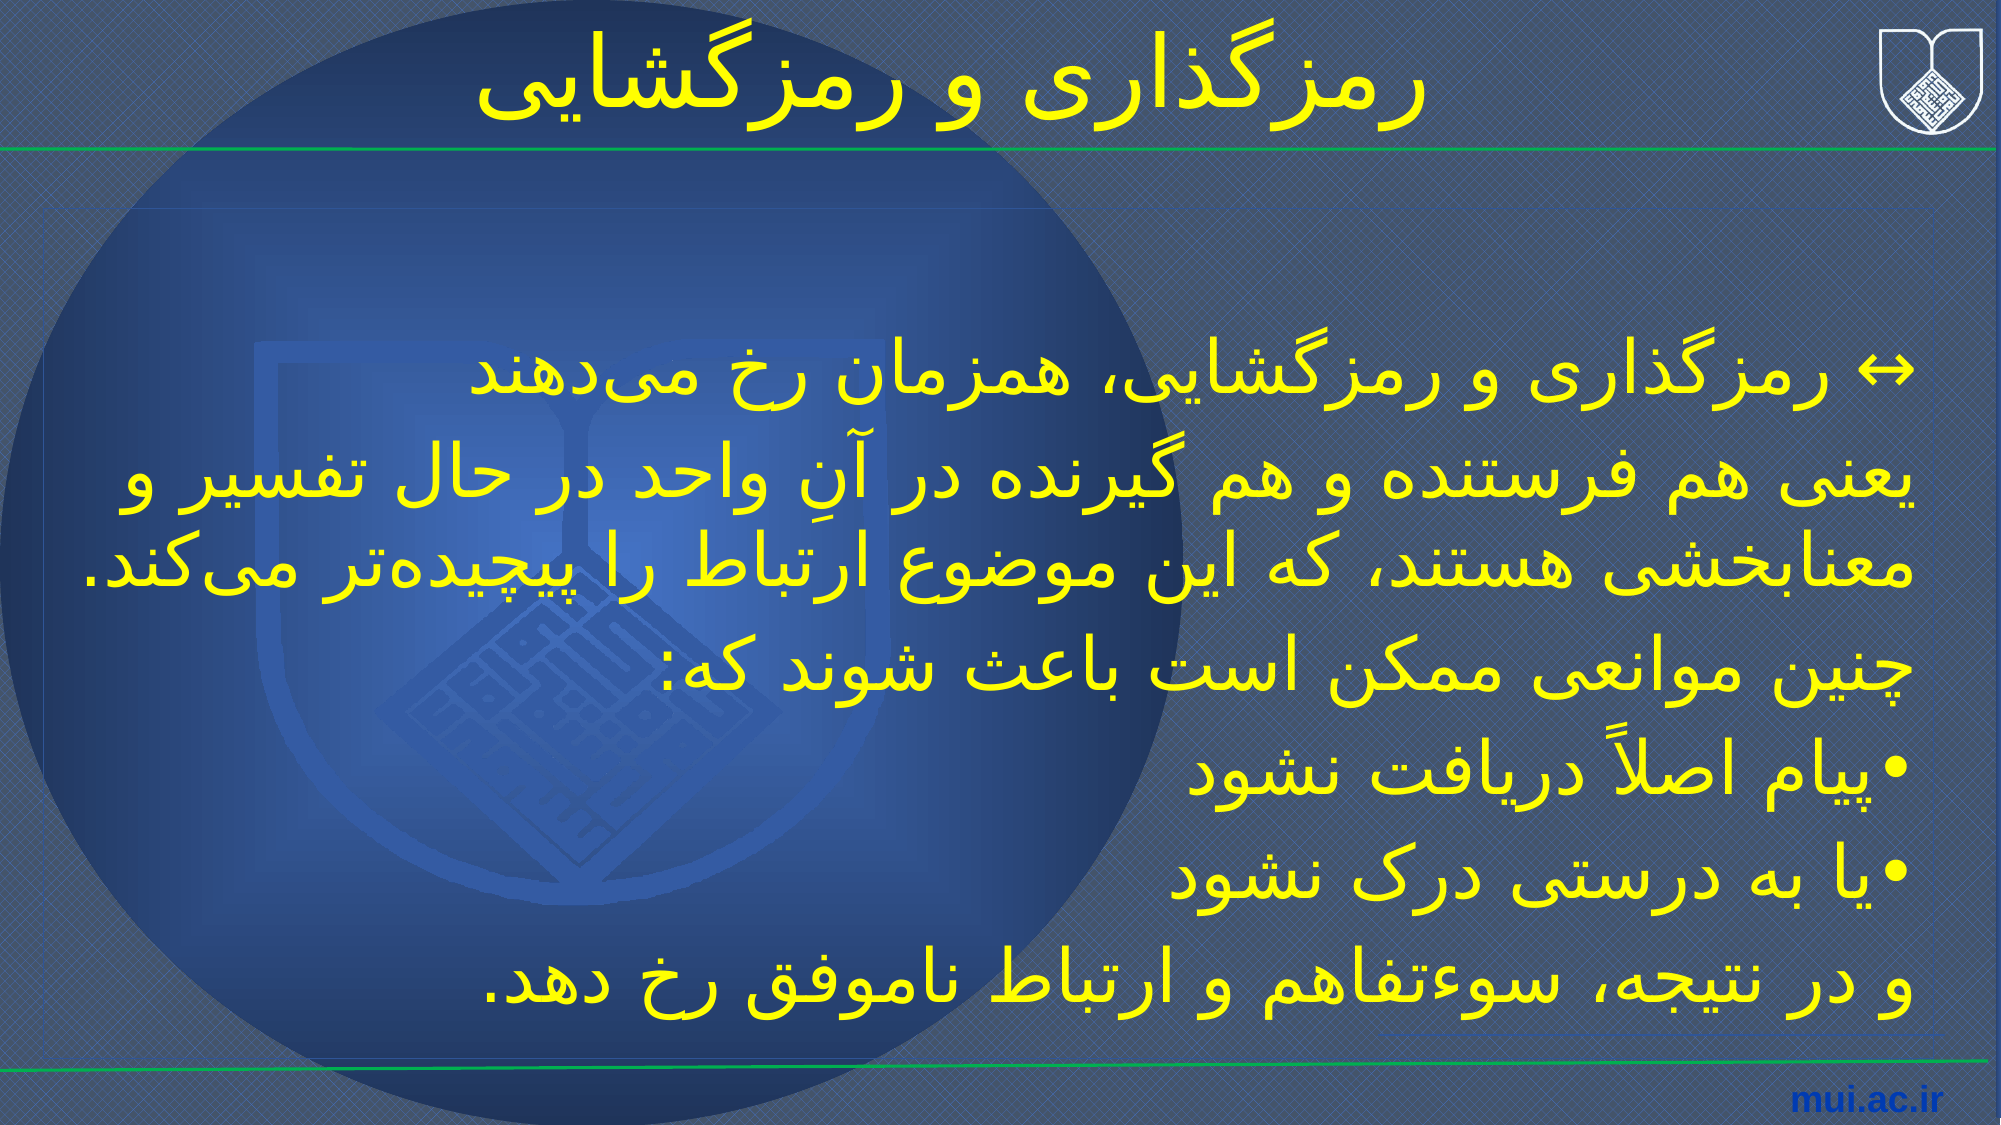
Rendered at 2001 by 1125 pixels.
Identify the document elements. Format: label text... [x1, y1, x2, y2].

picture [1874, 0, 1988, 138]
list ↔ رمزگذاری و رمزگشایی، همزمان رخ می‌دهند یعنی هم فرستنده و هم گیرنده در آنِ واحد در حال تفسیر و معنا‌بخشی هستند، که این موضوع ارتباط را پیچیده‌تر می‌کند. چنین موانعی ممکن است باعث شوند که: • پیام اصلاً دریافت نشود • یا به درستی درک نشود و در نتیجه، سوءتفاهم و ارتباط ناموفق رخ دهد. [43, 208, 1934, 1059]
text_box رمزگذاری و رمزگشایی [232, 0, 1674, 117]
